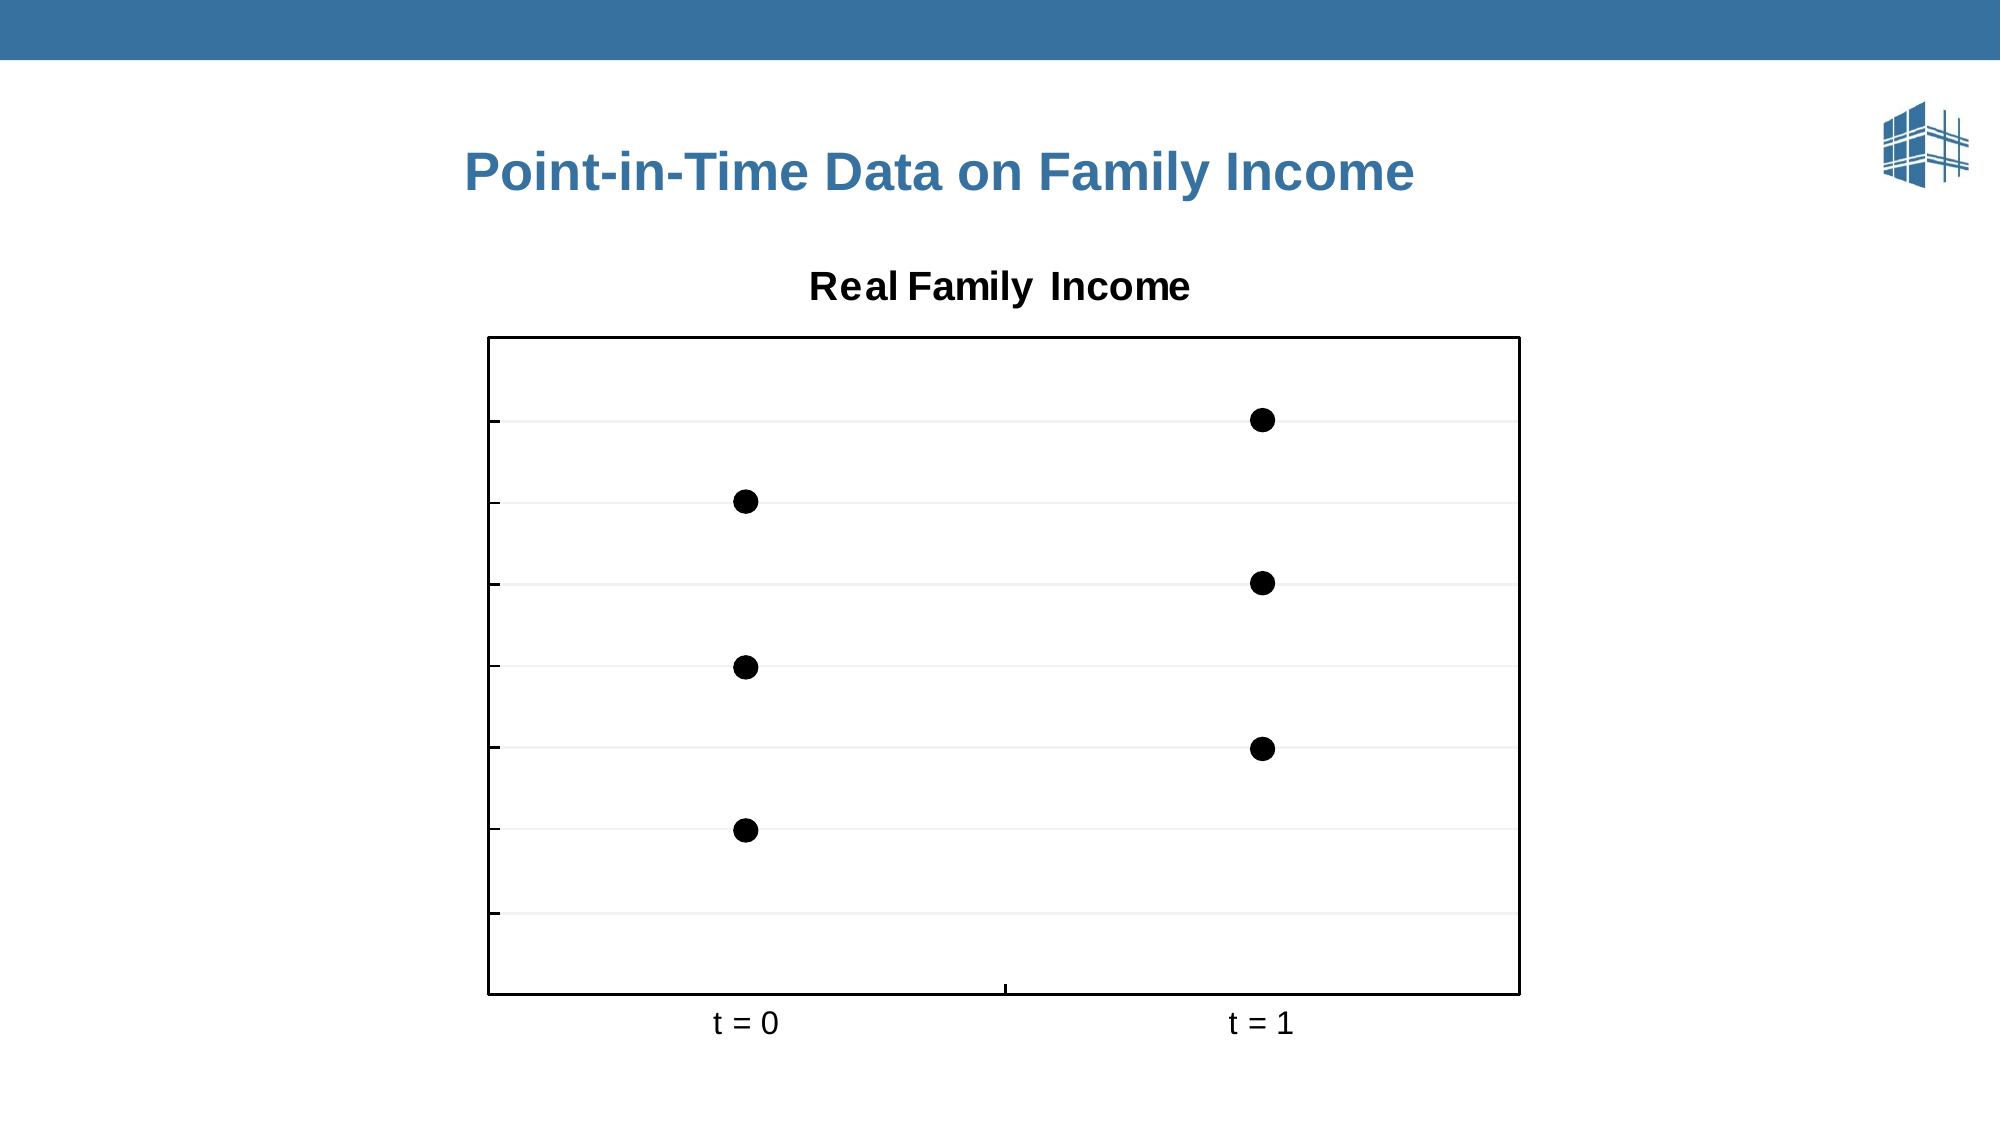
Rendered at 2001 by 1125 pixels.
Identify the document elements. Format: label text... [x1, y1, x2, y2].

picture [1883, 101, 1969, 188]
title Point-in-Time Data on Family Income [265, 75, 1616, 263]
picture [461, 262, 1539, 1043]
